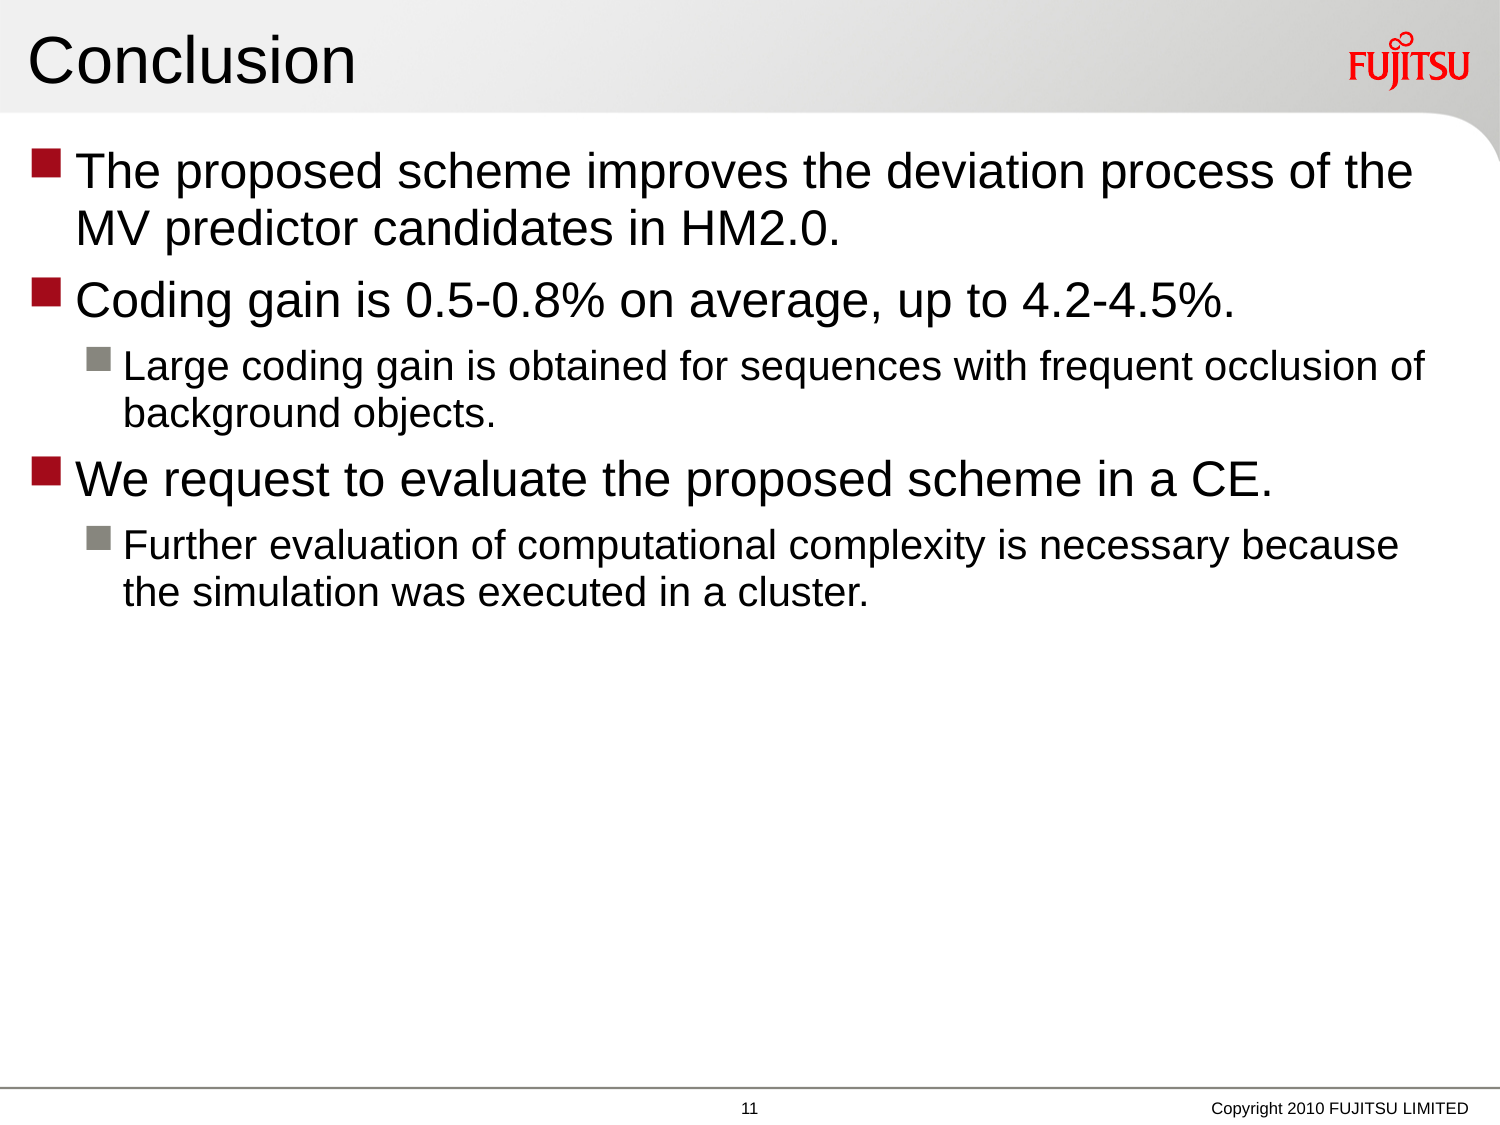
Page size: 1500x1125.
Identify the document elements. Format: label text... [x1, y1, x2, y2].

slide_number 10 [705, 1091, 795, 1125]
list The proposed scheme improves the deviation process of the MV predictor candidates in HM2.0. Coding gain is 0.5-0.8% on average, up to 4.2-4.5%. Large coding gain is obtained for sequences with frequent occlusion of background objects. We request to evaluate the proposed scheme in a CE. Further evaluation of computational complexity is necessary because the simulation was executed in a cluster. [27, 142, 1470, 1095]
picture [0, 0, 1500, 176]
title Conclusion [27, 0, 1318, 114]
footer Copyright 2010 FUJITSU LIMITED [809, 1091, 1470, 1125]
